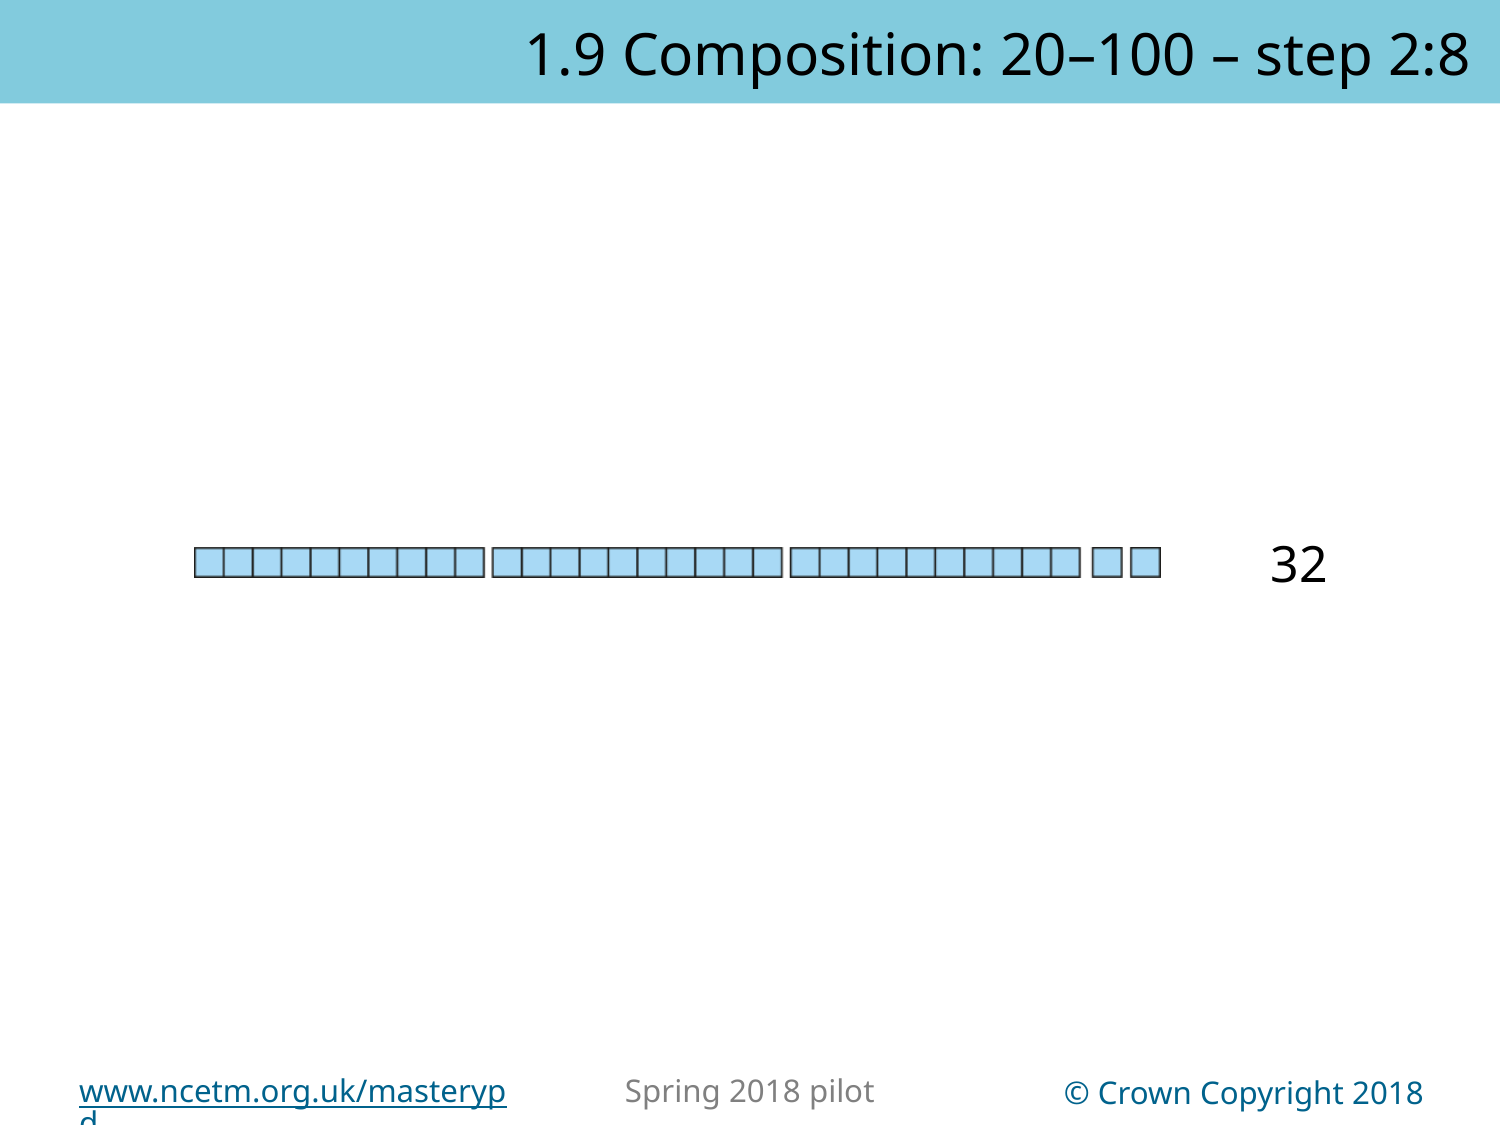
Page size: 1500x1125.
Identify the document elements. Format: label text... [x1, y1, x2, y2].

picture [194, 546, 1161, 579]
list 1.9 Composition: 20–100 – step 2:8 [0, 0, 1500, 104]
text_box 32 [1255, 524, 1343, 600]
